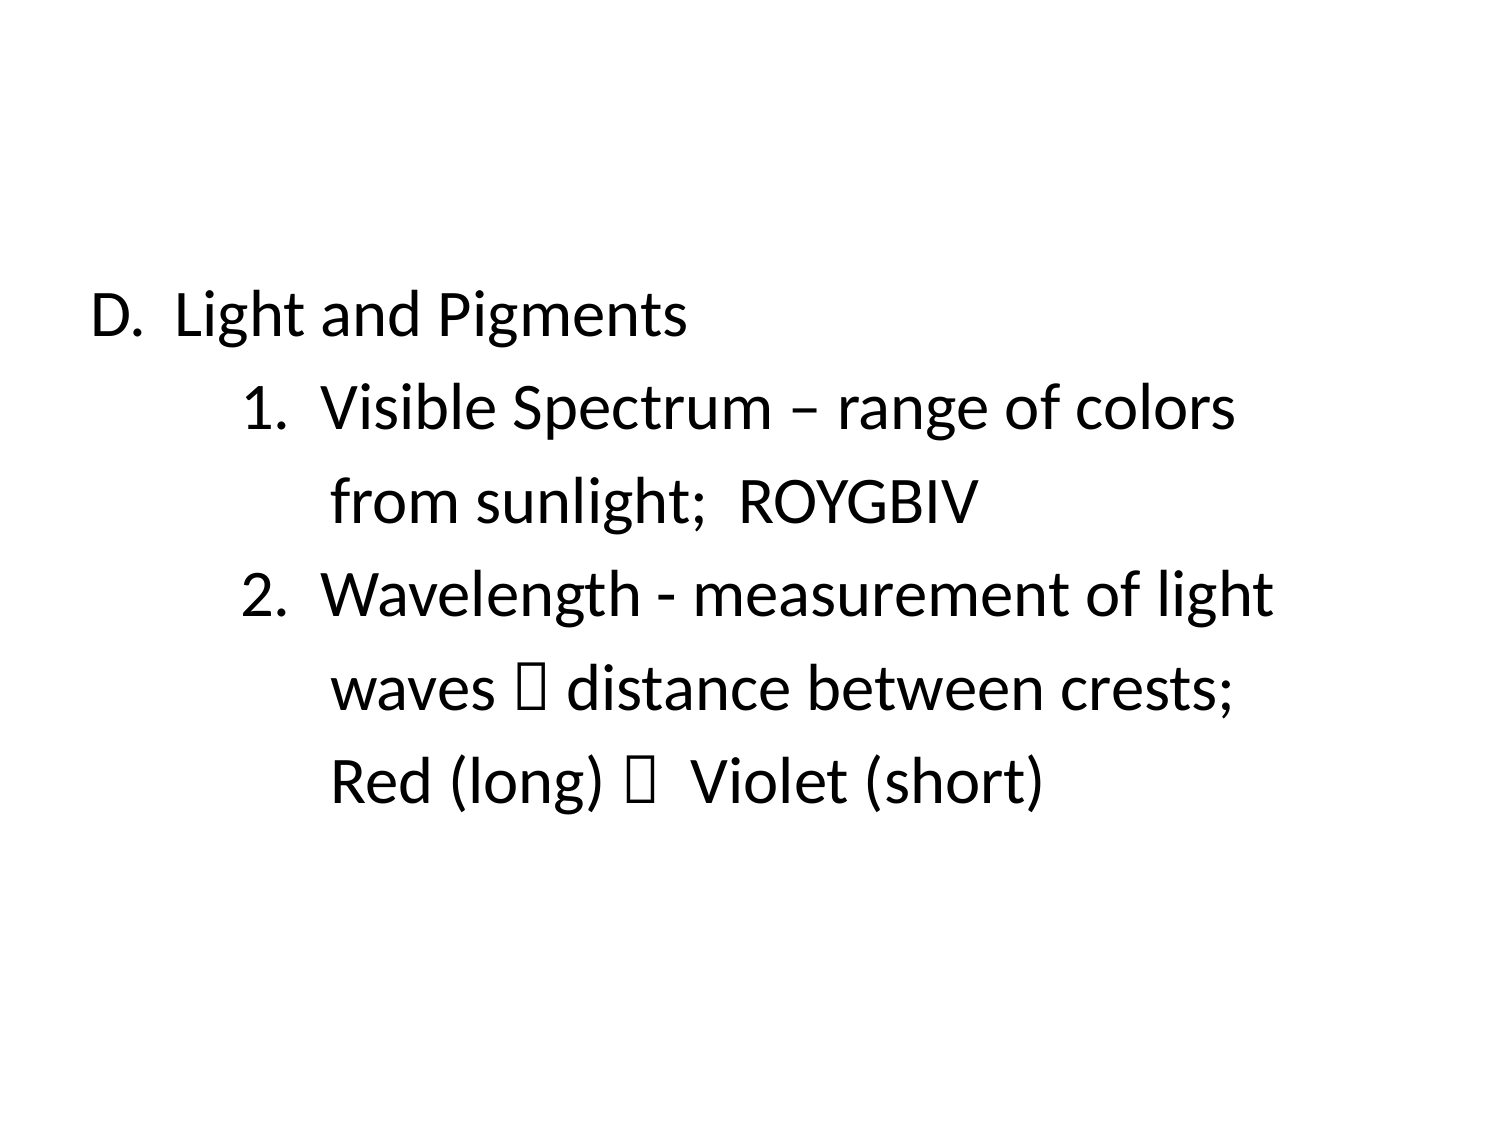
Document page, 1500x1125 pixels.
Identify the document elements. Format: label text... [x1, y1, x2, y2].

list Light and Pigments 1. Visible Spectrum – range of colors from sunlight; ROYGBIV 2. Wavelength - measurement of light waves  distance between crests; Red (long)  Violet (short) [75, 262, 1425, 1005]
